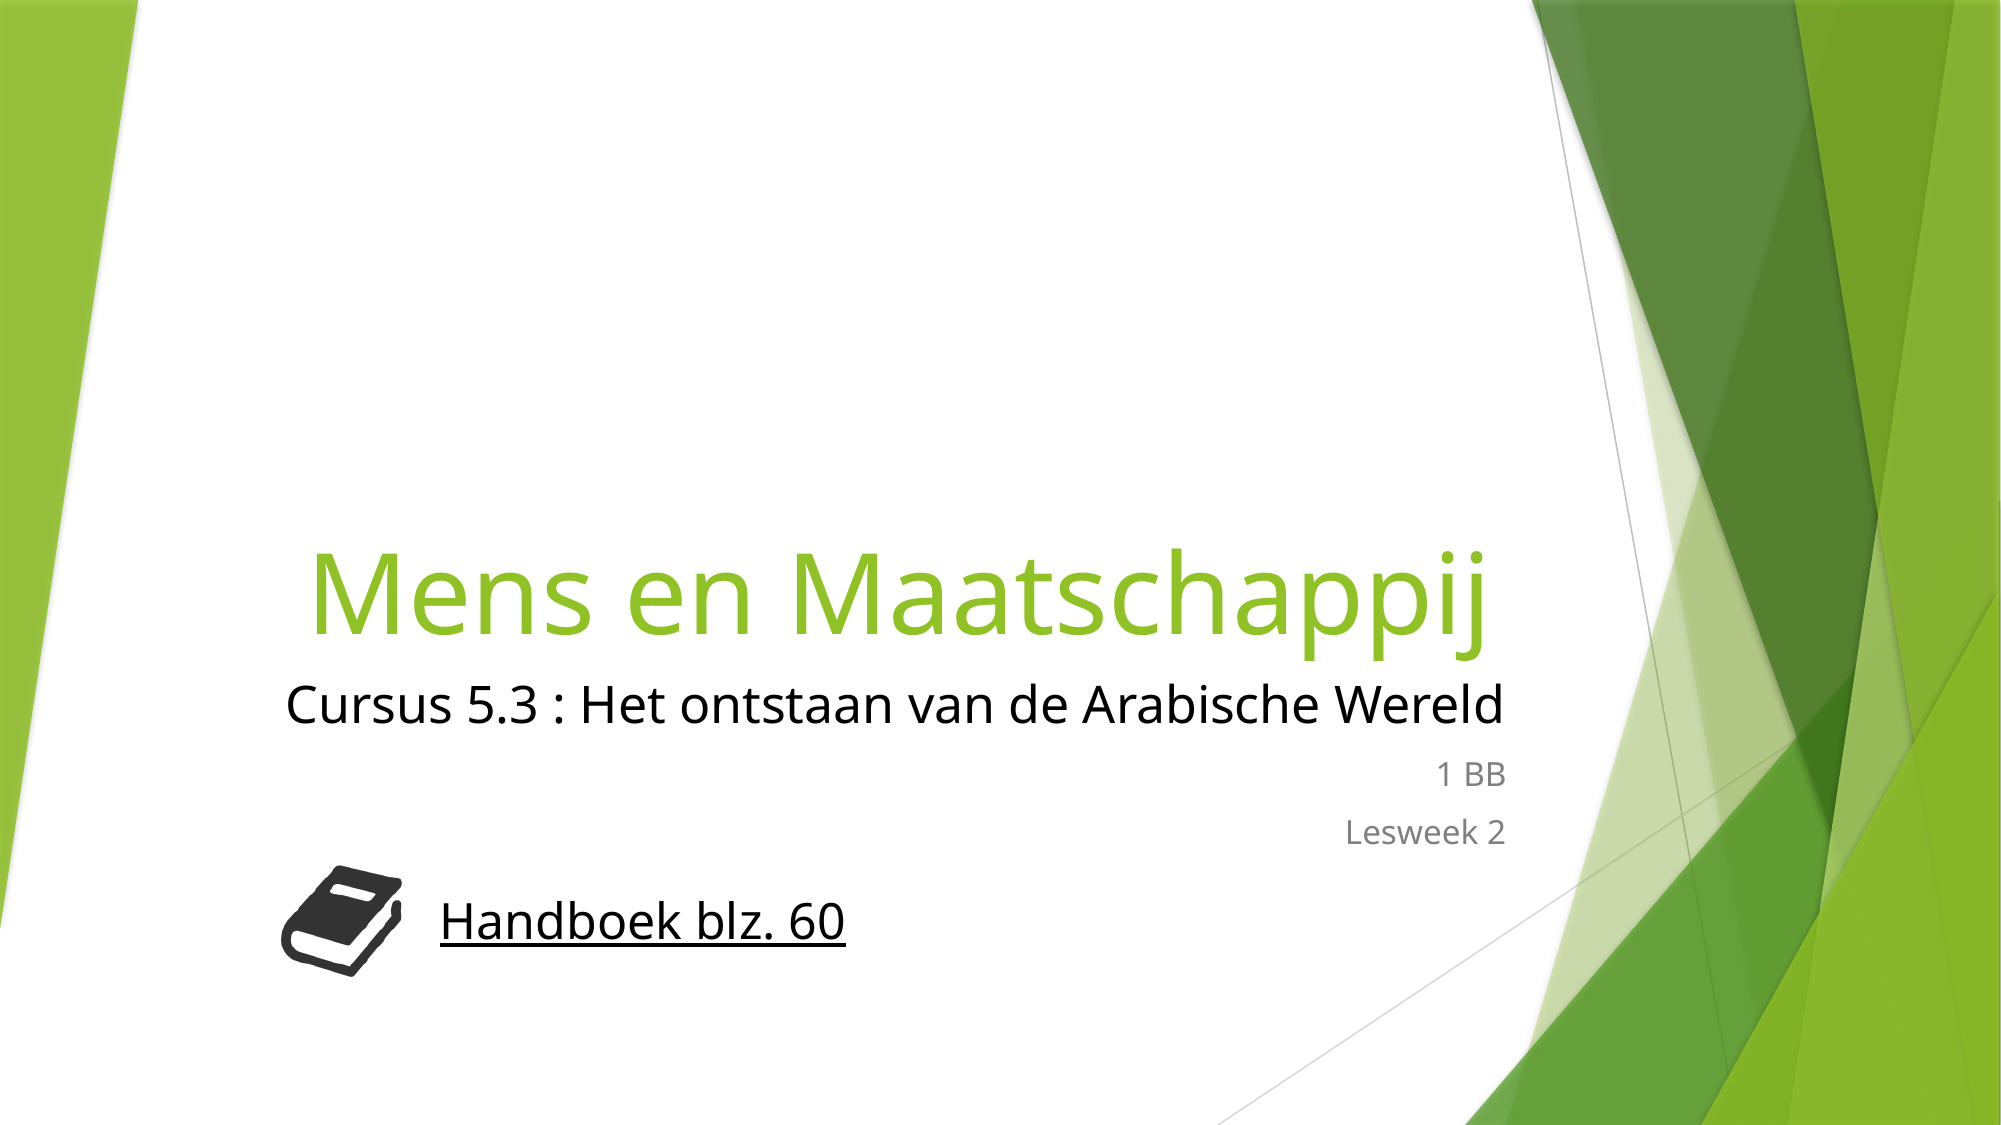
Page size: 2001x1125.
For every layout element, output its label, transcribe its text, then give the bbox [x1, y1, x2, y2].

text_box Handboek blz. 60 [424, 882, 861, 957]
subtitle Cursus 5.3 : Het ontstaan van de Arabische Wereld 1 BB Lesweek 2 [247, 664, 1522, 877]
title Mens en Maatschappij [247, 394, 1522, 664]
picture [280, 859, 402, 981]
